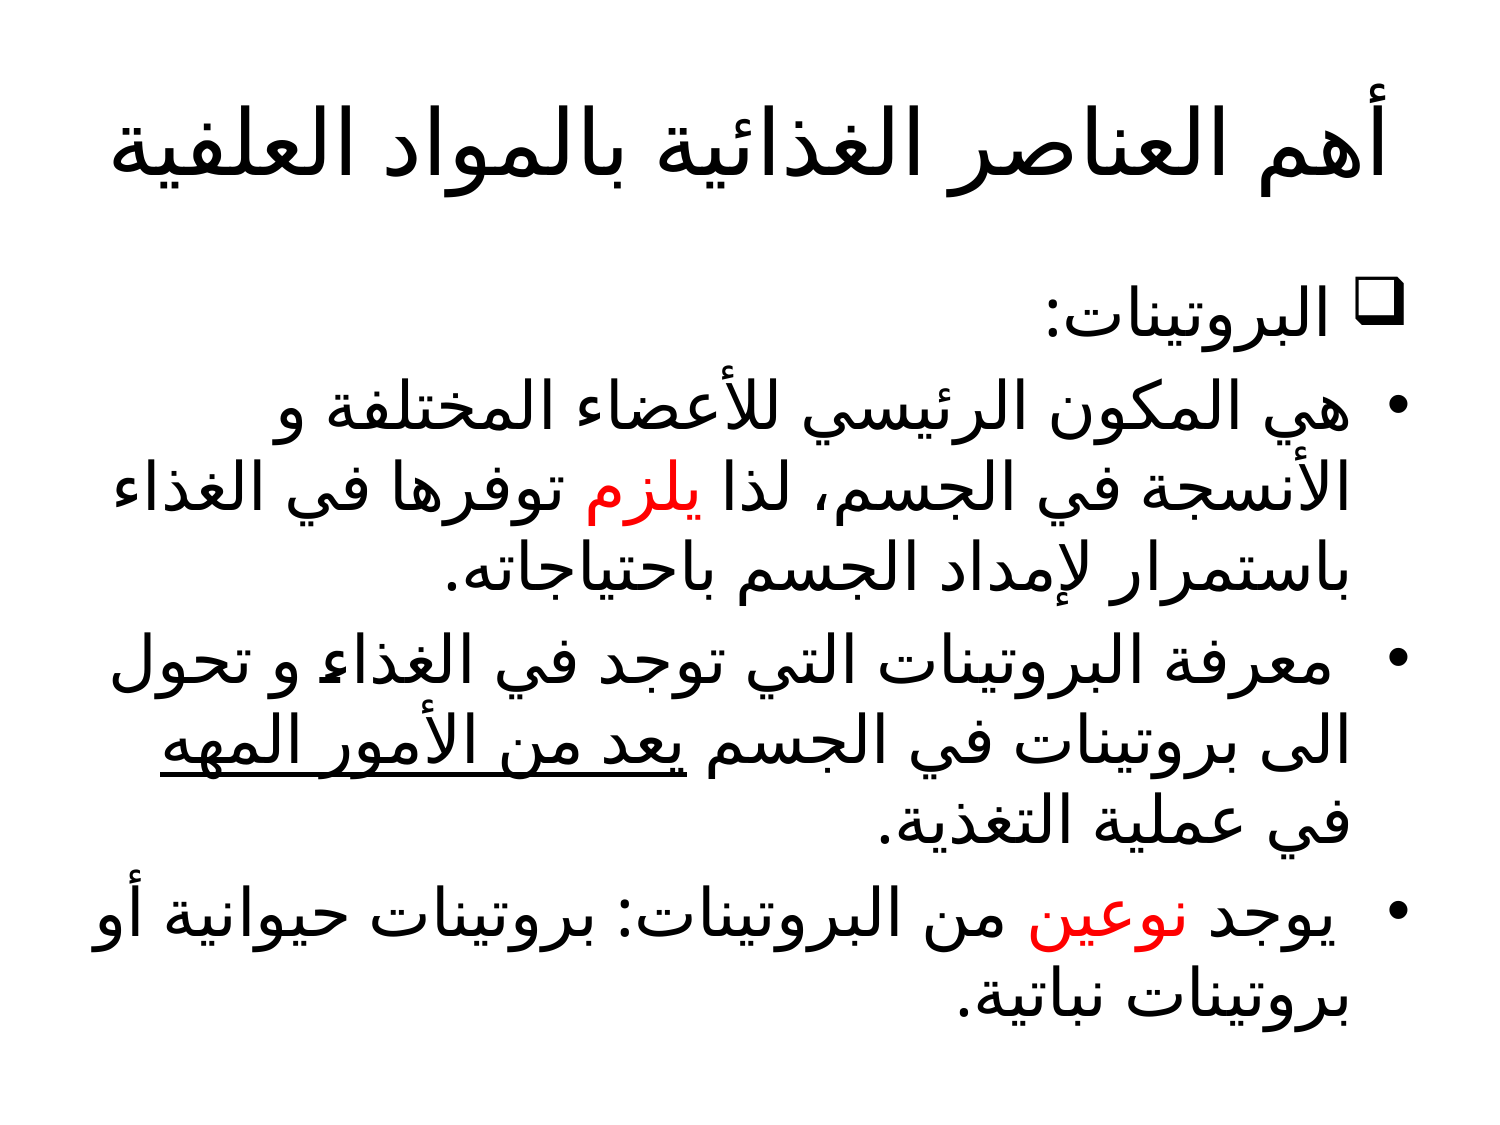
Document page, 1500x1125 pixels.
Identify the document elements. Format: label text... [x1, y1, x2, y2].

title أهم العناصر الغذائية بالمواد العلفية [75, 45, 1425, 233]
list البروتينات: هي المكون الرئيسي للأعضاء المختلفة و الأنسجة في الجسم، لذا يلزم توفرها في الغذاء باستمرار لإمداد الجسم باحتياجاته. معرفة البروتينات التي توجد في الغذاء و تحول الى بروتينات في الجسم يعد من الأمور المهه في عملية التغذية. يوجد نوعين من البروتينات: بروتينات حيوانية أو بروتينات نباتية. [75, 262, 1425, 1005]
